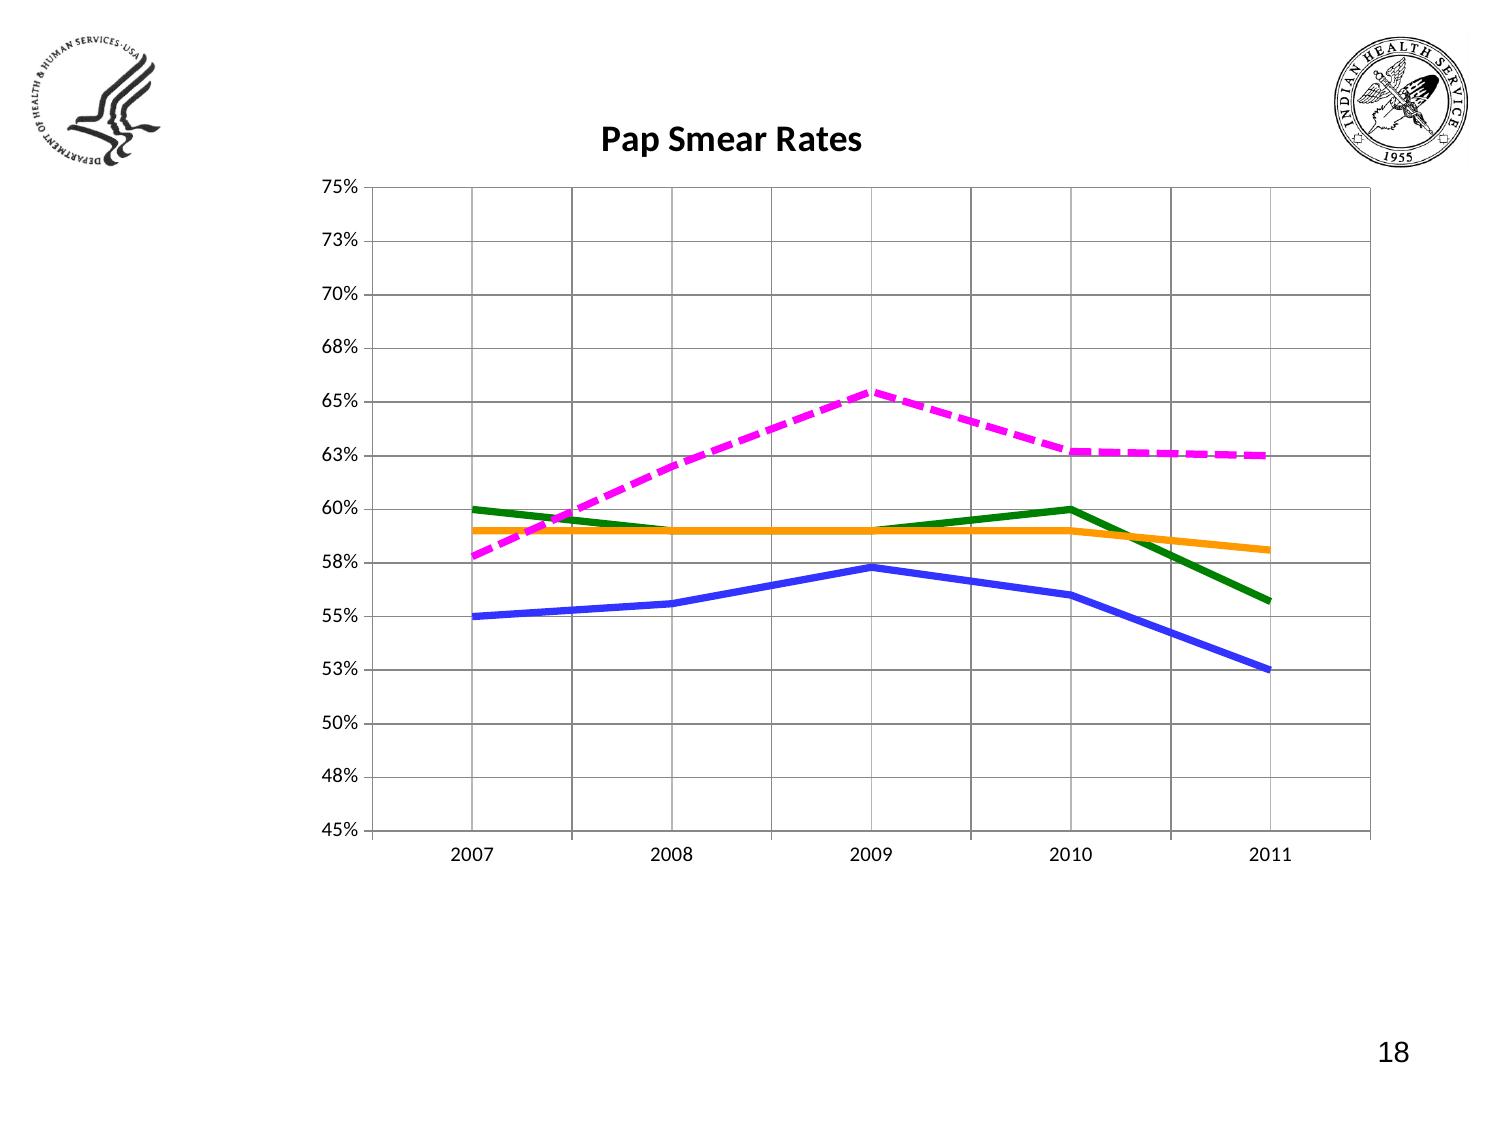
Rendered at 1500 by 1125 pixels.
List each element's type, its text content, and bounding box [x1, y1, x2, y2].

picture [1333, 33, 1469, 169]
slide_number 18 [1074, 1025, 1425, 1104]
picture [28, 33, 164, 169]
chart [74, 112, 1384, 1002]
